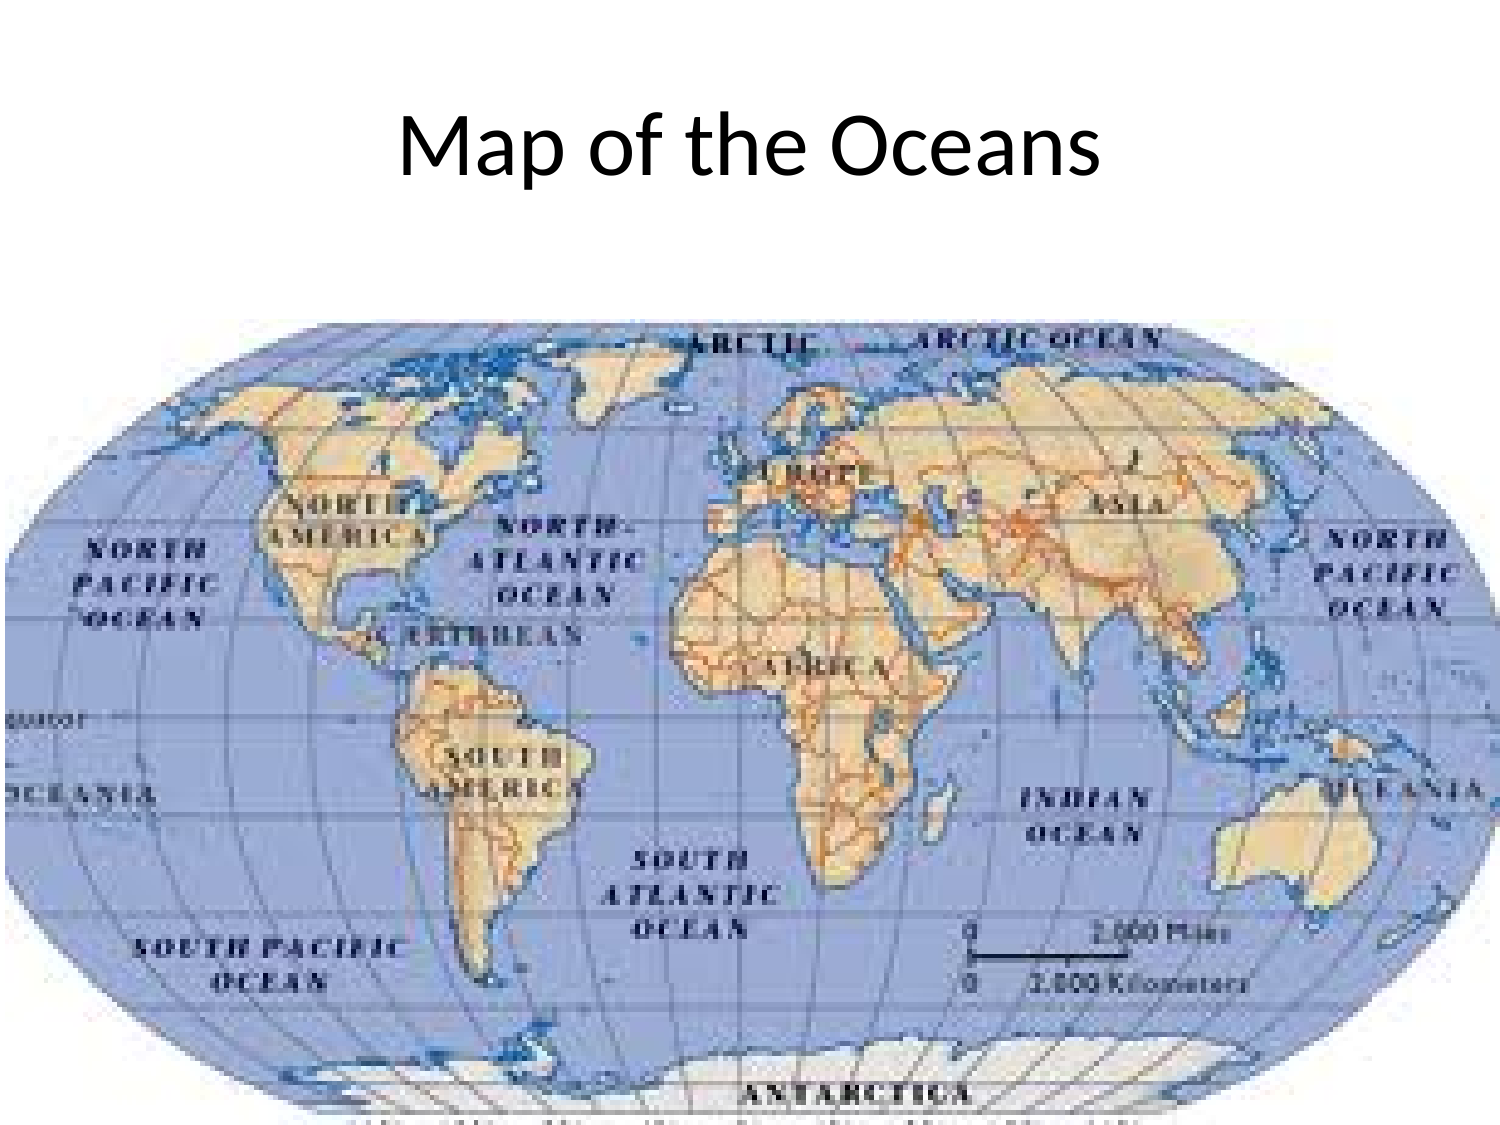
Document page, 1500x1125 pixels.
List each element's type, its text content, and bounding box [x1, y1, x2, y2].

picture [5, 319, 1500, 1125]
title Map of the Oceans [75, 45, 1425, 233]
